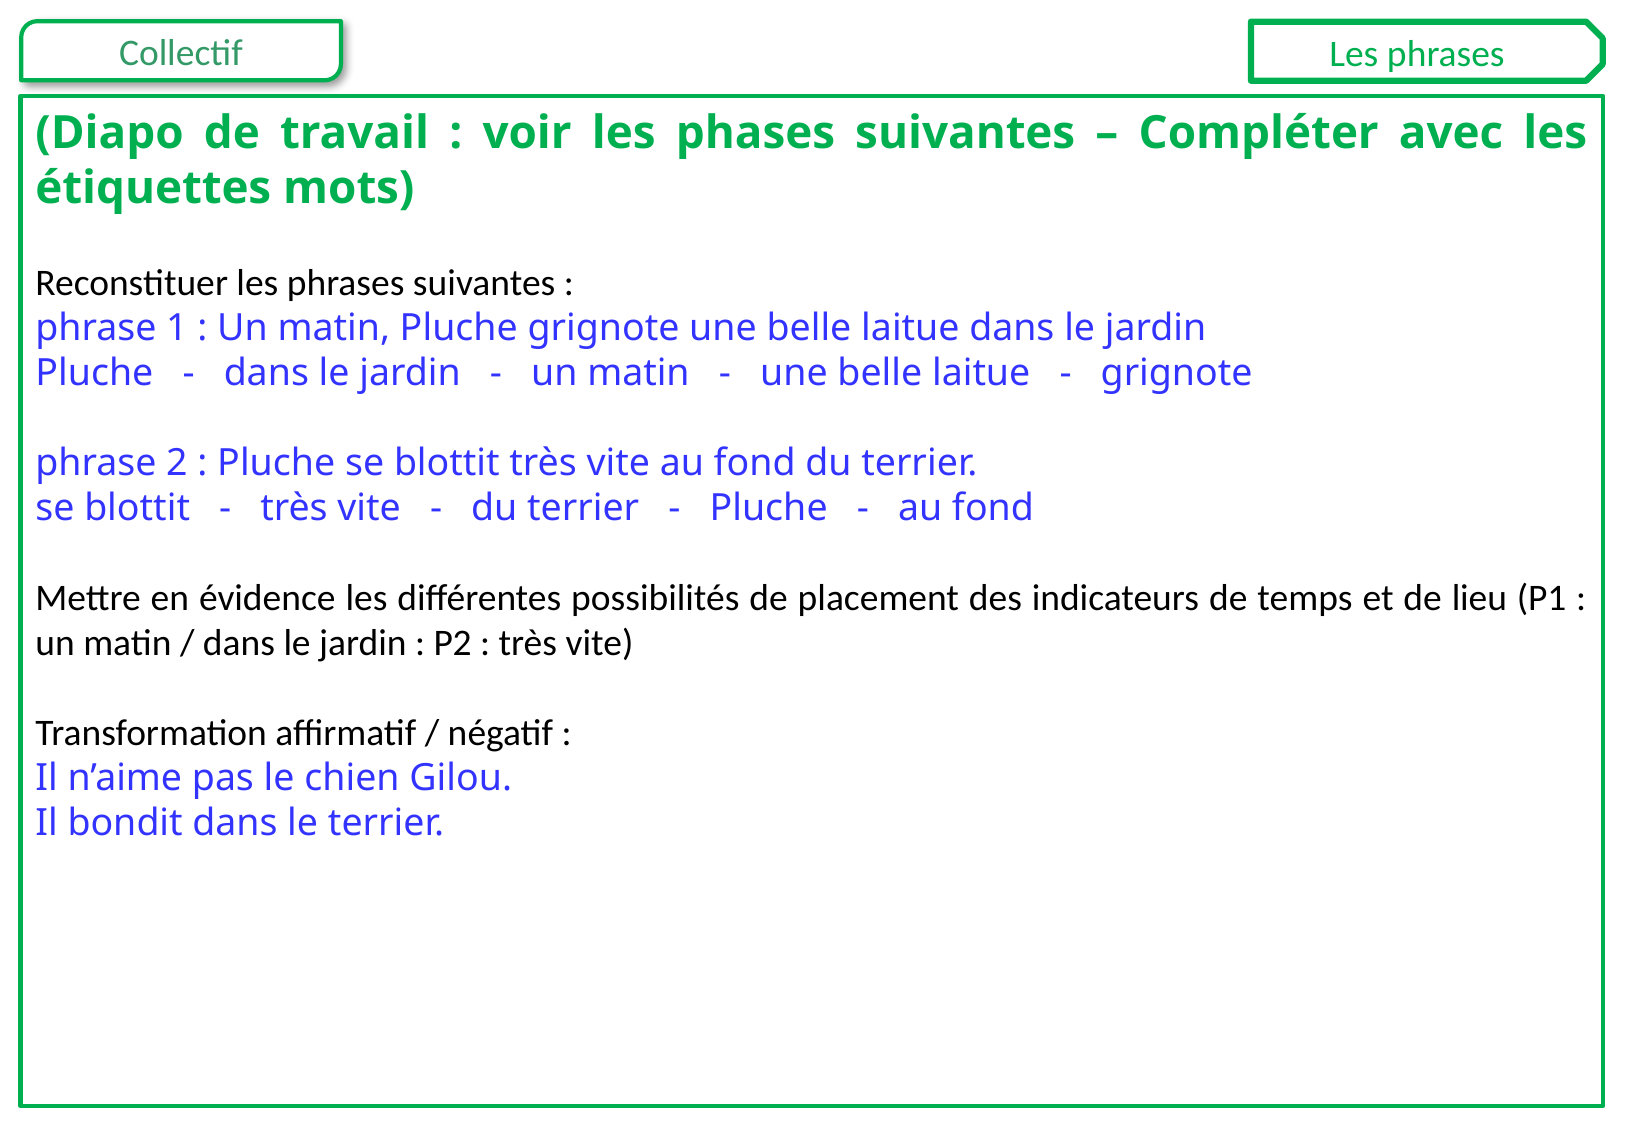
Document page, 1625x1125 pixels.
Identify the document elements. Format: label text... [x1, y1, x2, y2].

list (Diapo de travail : voir les phases suivantes – Compléter avec les étiquettes mots) Reconstituer les phrases suivantes : phrase 1 : Un matin, Pluche grignote une belle laitue dans le jardin Pluche - dans le jardin - un matin - une belle laitue - grignote phrase 2 : Pluche se blottit très vite au fond du terrier. se blottit - très vite - du terrier - Pluche - au fond Mettre en évidence les différentes possibilités de placement des indicateurs de temps et de lieu (P1 : un matin / dans le jardin : P2 : très vite) Transformation affirmatif / négatif : Il n’aime pas le chien Gilou. Il bondit dans le terrier. [18, 94, 1605, 1108]
list Les phrases [1250, 21, 1584, 81]
